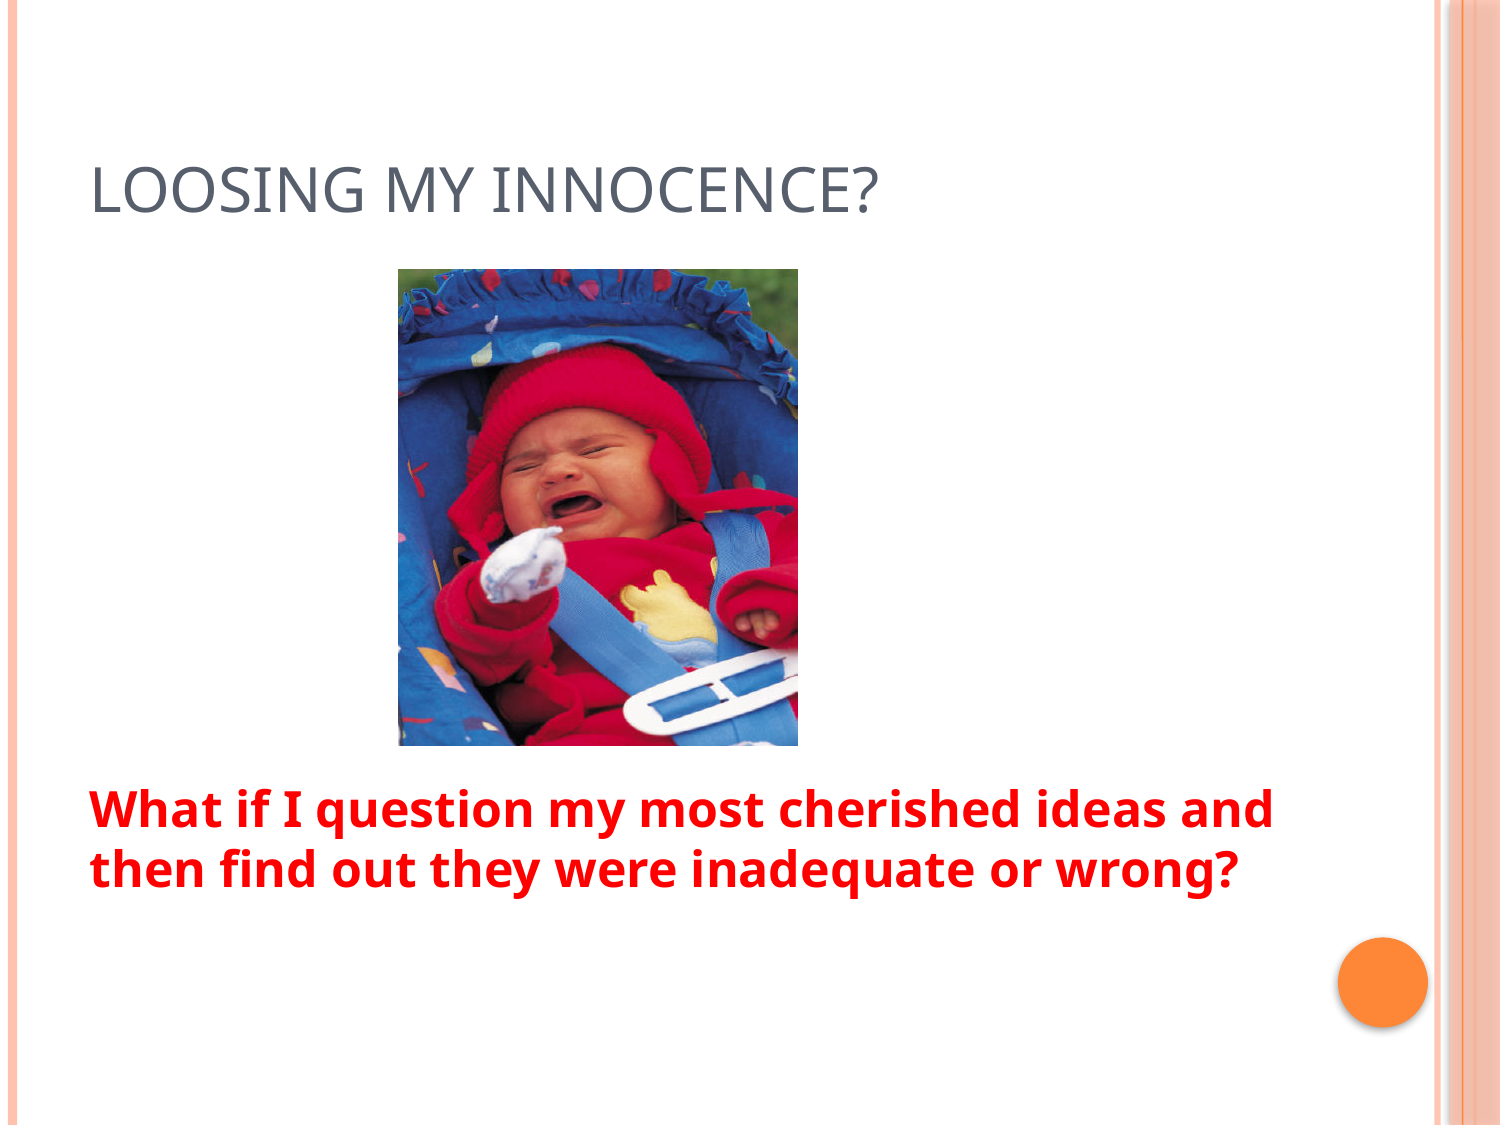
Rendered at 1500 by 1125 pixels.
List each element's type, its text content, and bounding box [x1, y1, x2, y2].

title Loosing my innocence? [75, 45, 1300, 233]
picture [397, 268, 798, 746]
list What if I question my most cherished ideas and then find out they were inadequate or wrong? [75, 262, 1300, 1062]
